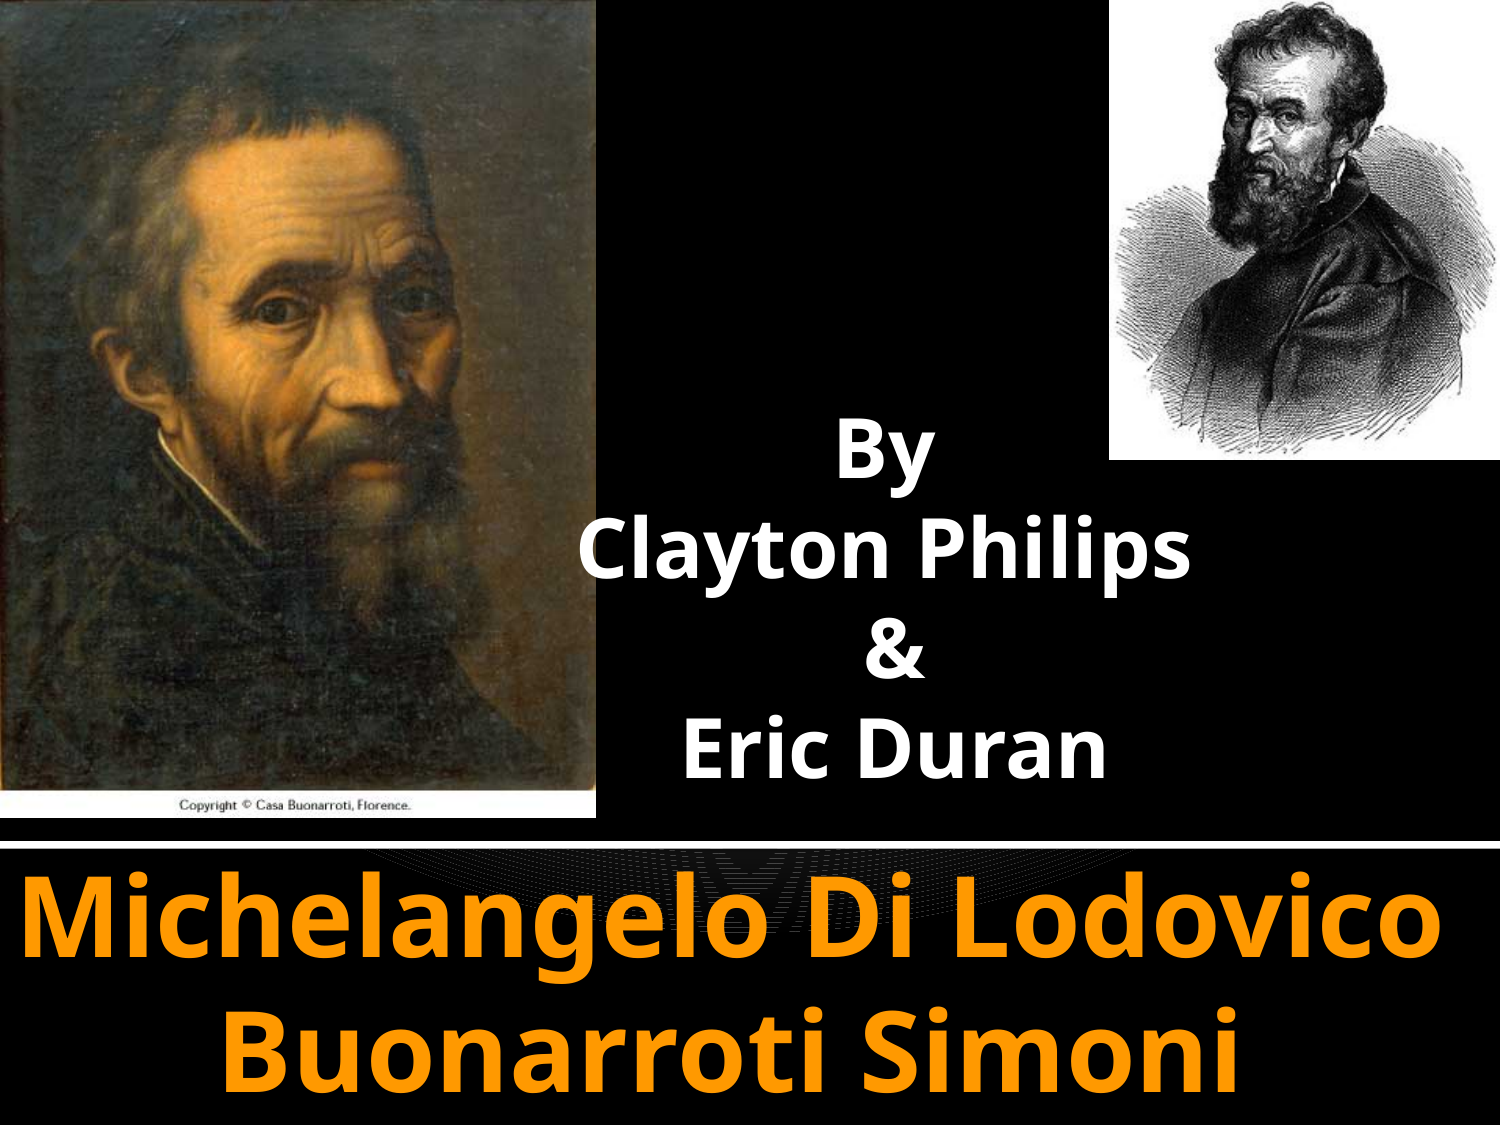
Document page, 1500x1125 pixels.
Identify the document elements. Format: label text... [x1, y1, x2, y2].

picture [1109, 0, 1500, 460]
picture [0, 0, 596, 818]
text_box By Clayton Philips & Eric Duran [602, 387, 1230, 803]
text_box Michelangelo Di Lodovico Buonarroti Simoni [0, 837, 1461, 1125]
